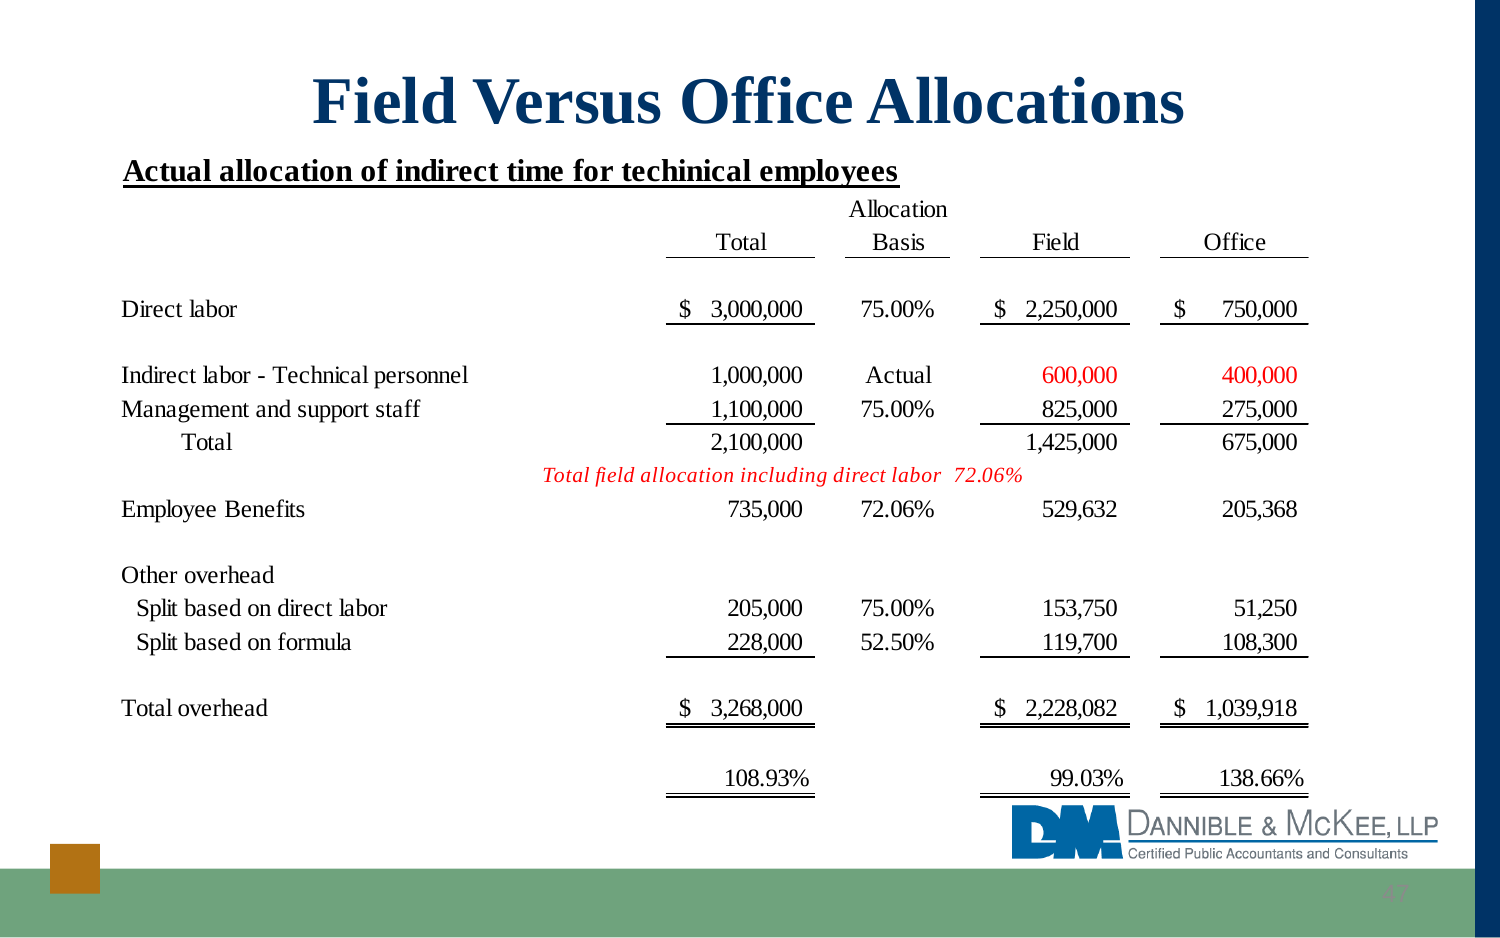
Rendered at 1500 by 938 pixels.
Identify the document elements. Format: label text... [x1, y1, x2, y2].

title Field Versus Office Allocations [112, 56, 1388, 169]
picture [1012, 805, 1438, 859]
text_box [115, 148, 1311, 832]
slide_number 47 [1074, 868, 1425, 919]
